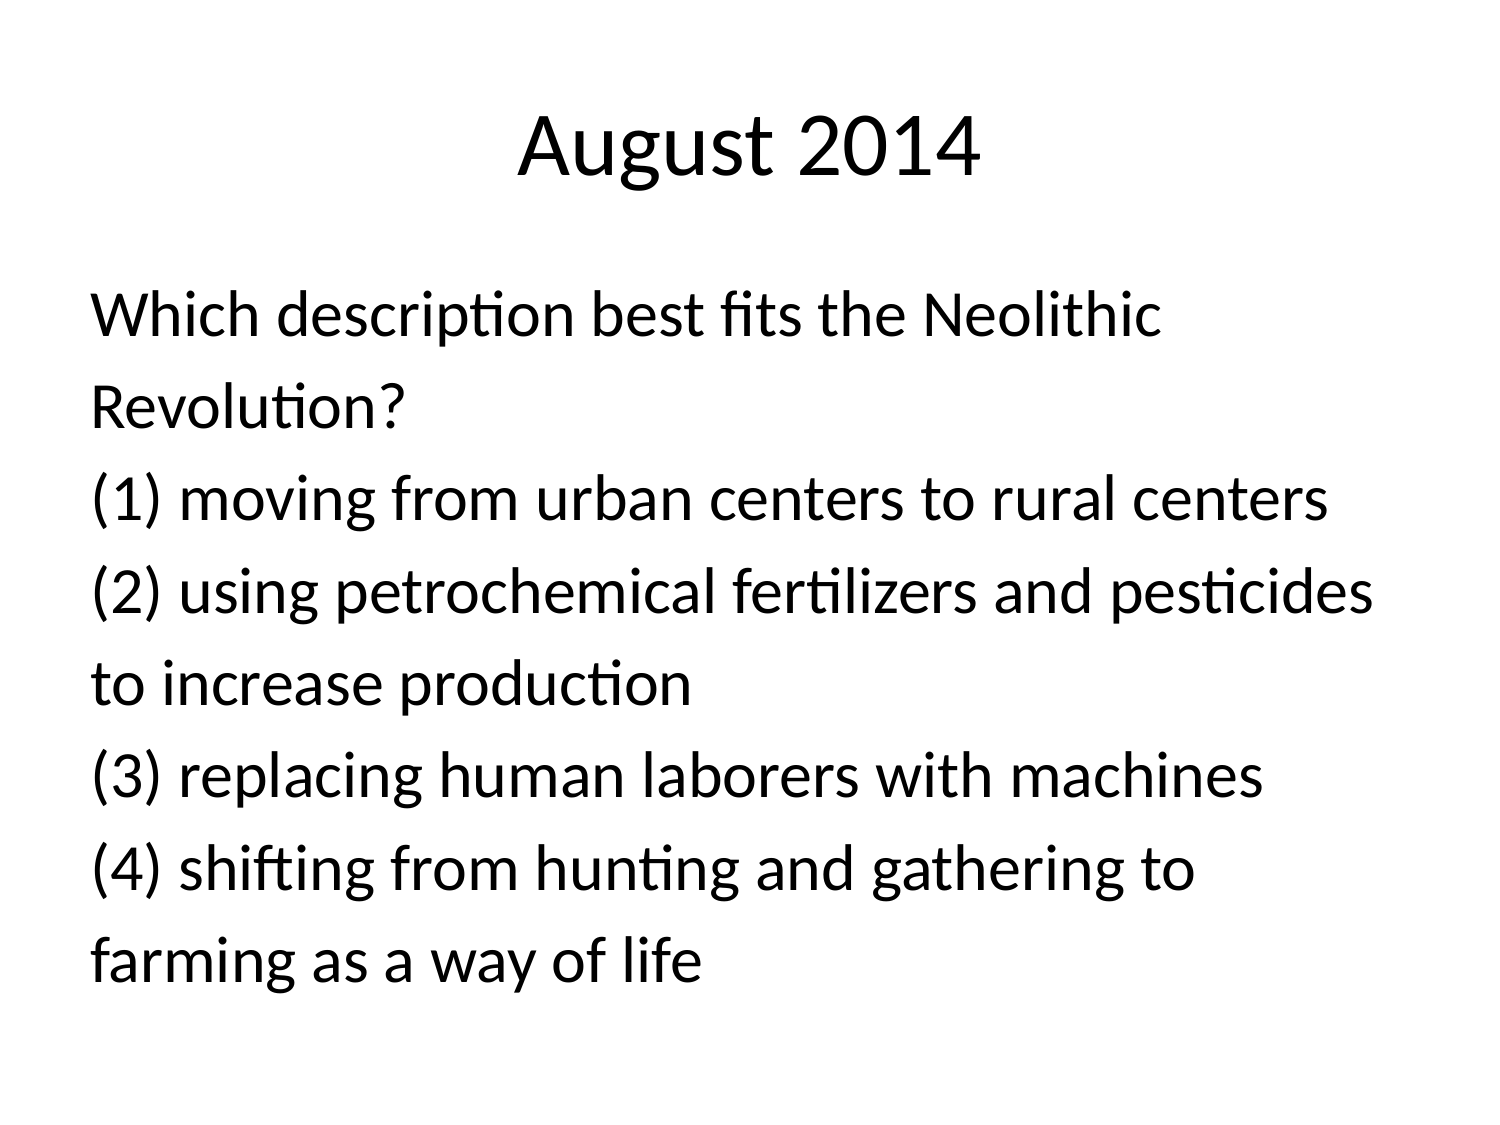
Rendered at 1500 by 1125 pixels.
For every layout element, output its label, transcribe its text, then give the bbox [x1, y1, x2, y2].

list Which description best fits the Neolithic Revolution? (1) moving from urban centers to rural centers (2) using petrochemical fertilizers and pesticides to increase production (3) replacing human laborers with machines (4) shifting from hunting and gathering to farming as a way of life [75, 262, 1425, 1005]
title August 2014 [75, 45, 1425, 233]
